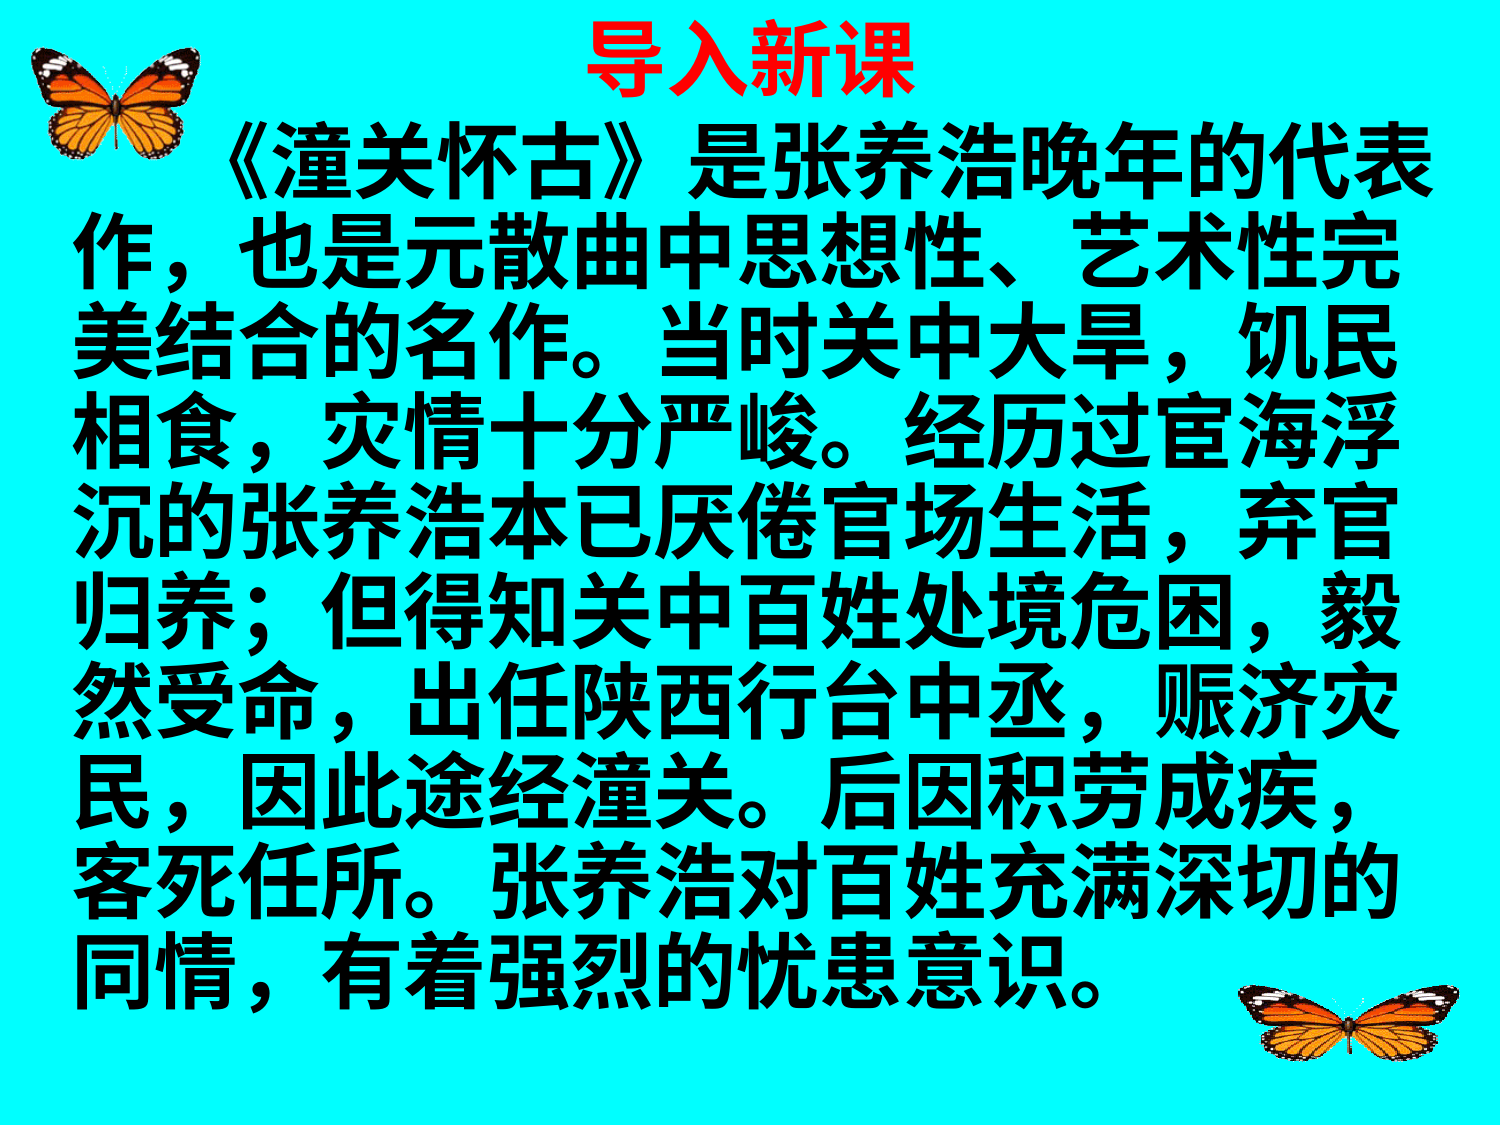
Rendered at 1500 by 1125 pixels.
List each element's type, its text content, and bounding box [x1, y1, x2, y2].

title 导入新课 [231, 0, 1426, 113]
picture [1198, 952, 1500, 1102]
list 《潼关怀古》是张养浩晚年的代表作，也是元散曲中思想性、艺术性完美结合的名作。当时关中大旱，饥民相食，灾情十分严峻。经历过宦海浮沉的张养浩本已厌倦官场生活，弃官归养；但得知关中百姓处境危困，毅然受命，出任陕西行台中丞，赈济灾民，因此途经潼关。后因积劳成疾，客死任所。张养浩对百姓充满深切的同情，有着强烈的忧患意识。 [0, 113, 1500, 1125]
picture [0, 0, 231, 220]
